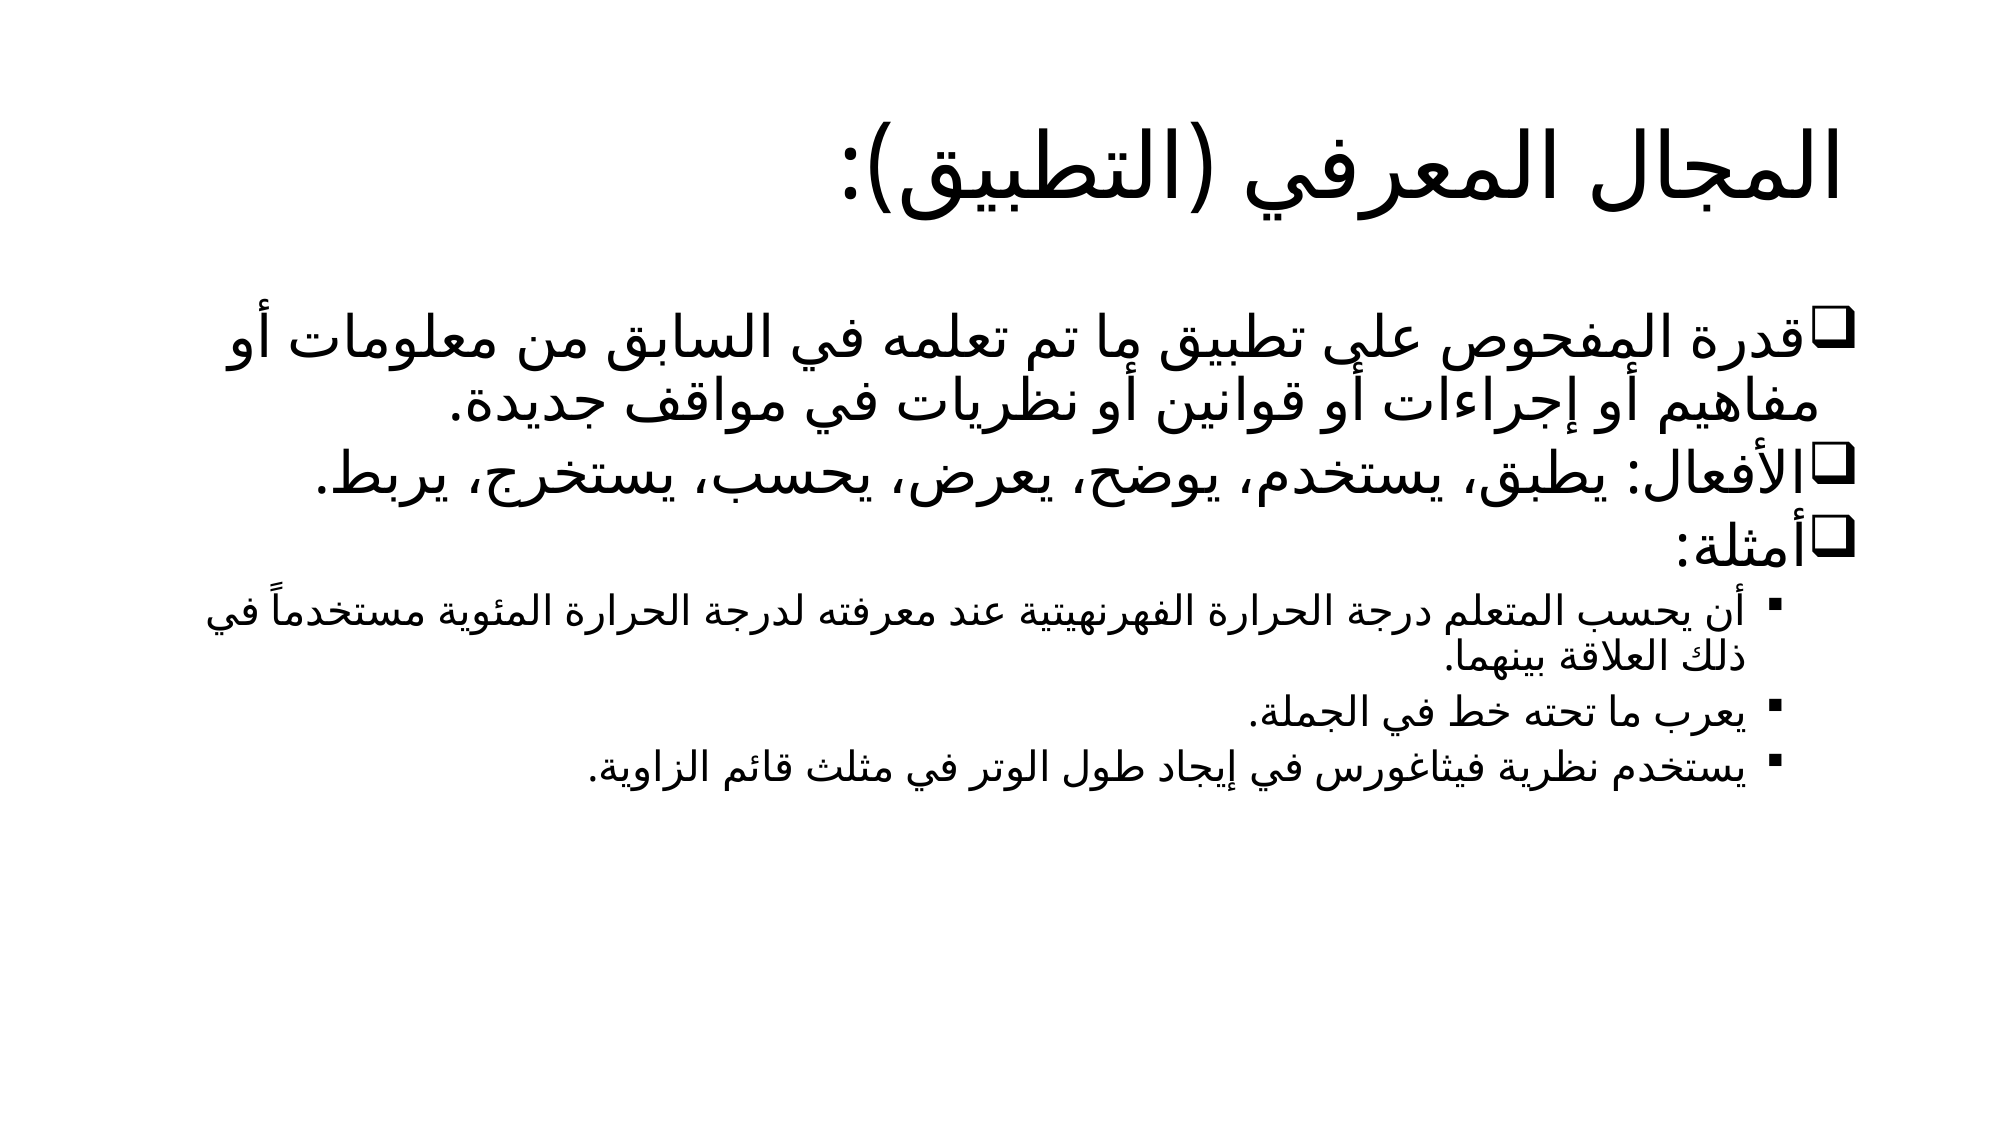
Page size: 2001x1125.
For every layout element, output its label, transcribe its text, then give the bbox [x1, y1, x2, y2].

list قدرة المفحوص على تطبيق ما تم تعلمه في السابق من معلومات أو مفاهيم أو إجراءات أو قوانين أو نظريات في مواقف جديدة. الأفعال: يطبق، يستخدم، يوضح، يعرض، يحسب، يستخرج، يربط. أمثلة: أن يحسب المتعلم درجة الحرارة الفهرنهيتية عند معرفته لدرجة الحرارة المئوية مستخدماً في ذلك العلاقة بينهما. يعرب ما تحته خط في الجملة. يستخدم نظرية فيثاغورس في إيجاد طول الوتر في مثلث قائم الزاوية. [137, 299, 1950, 1014]
title المجال المعرفي (التطبيق): [137, 59, 1863, 278]
